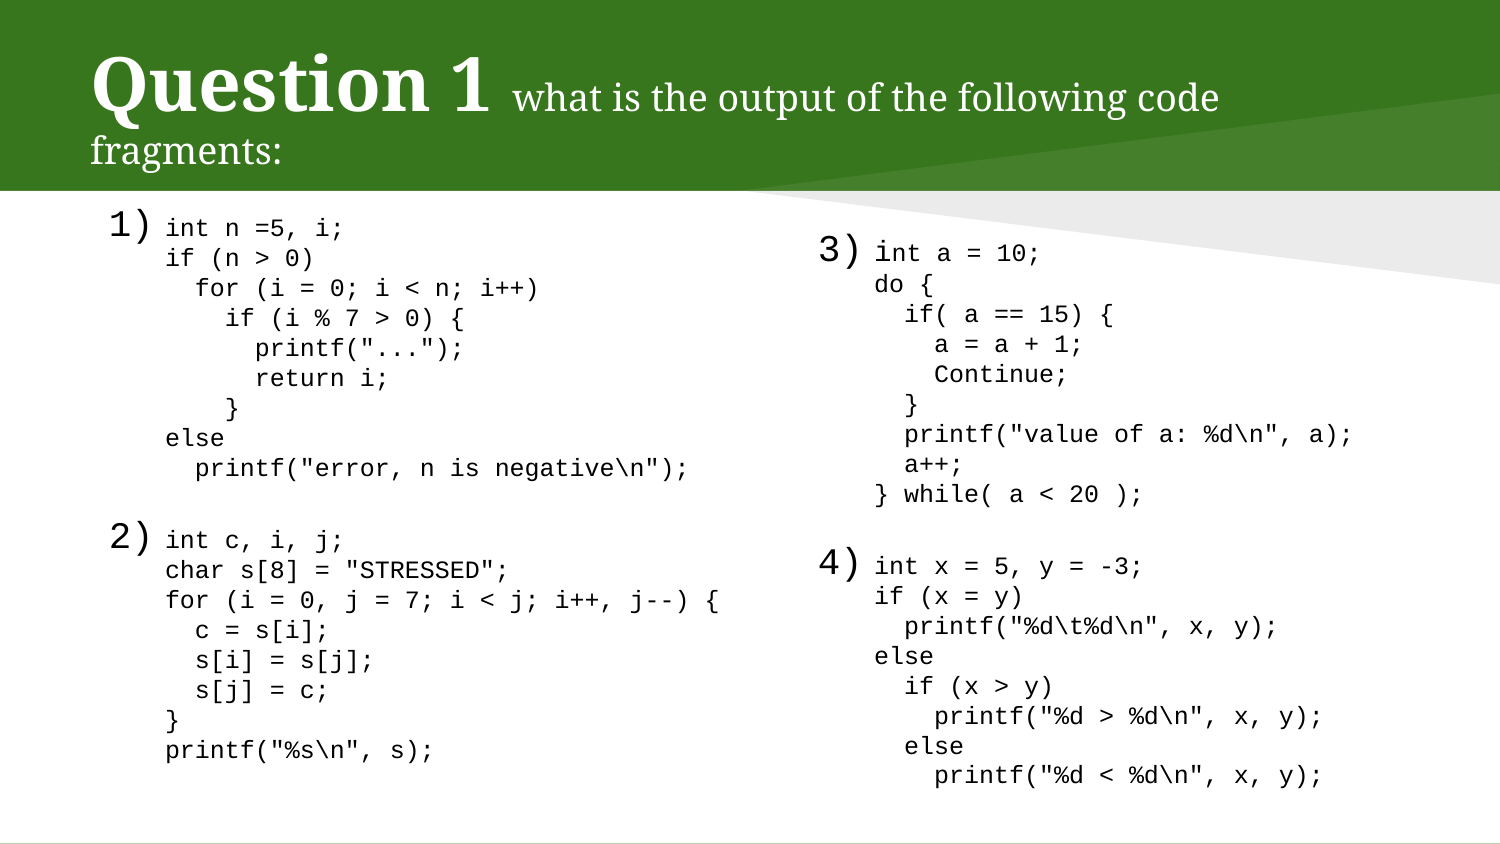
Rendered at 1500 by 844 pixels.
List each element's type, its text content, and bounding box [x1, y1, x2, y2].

list int n =5, i; if (n > 0) for (i = 0; i < n; i++) if (i % 7 > 0) { printf("..."); return i; } else printf("error, n is negative\n"); int c, i, j; char s[8] = "STRESSED"; for (i = 0, j = 7; i < j; i++, j--) { c = s[i]; s[i] = s[j]; s[j] = c; } printf("%s\n", s); [75, 196, 740, 808]
title Question 1 what is the output of the following code fragments: [75, 33, 1425, 175]
list int a = 10; do { if( a == 15) { a = a + 1; Continue; } printf("value of a: %d\n", a); a++; } while( a < 20 ); int x = 5, y = -3; if (x = y) printf("%d\t%d\n", x, y); else if (x > y) printf("%d > %d\n", x, y); else printf("%d < %d\n", x, y); [784, 217, 1449, 829]
